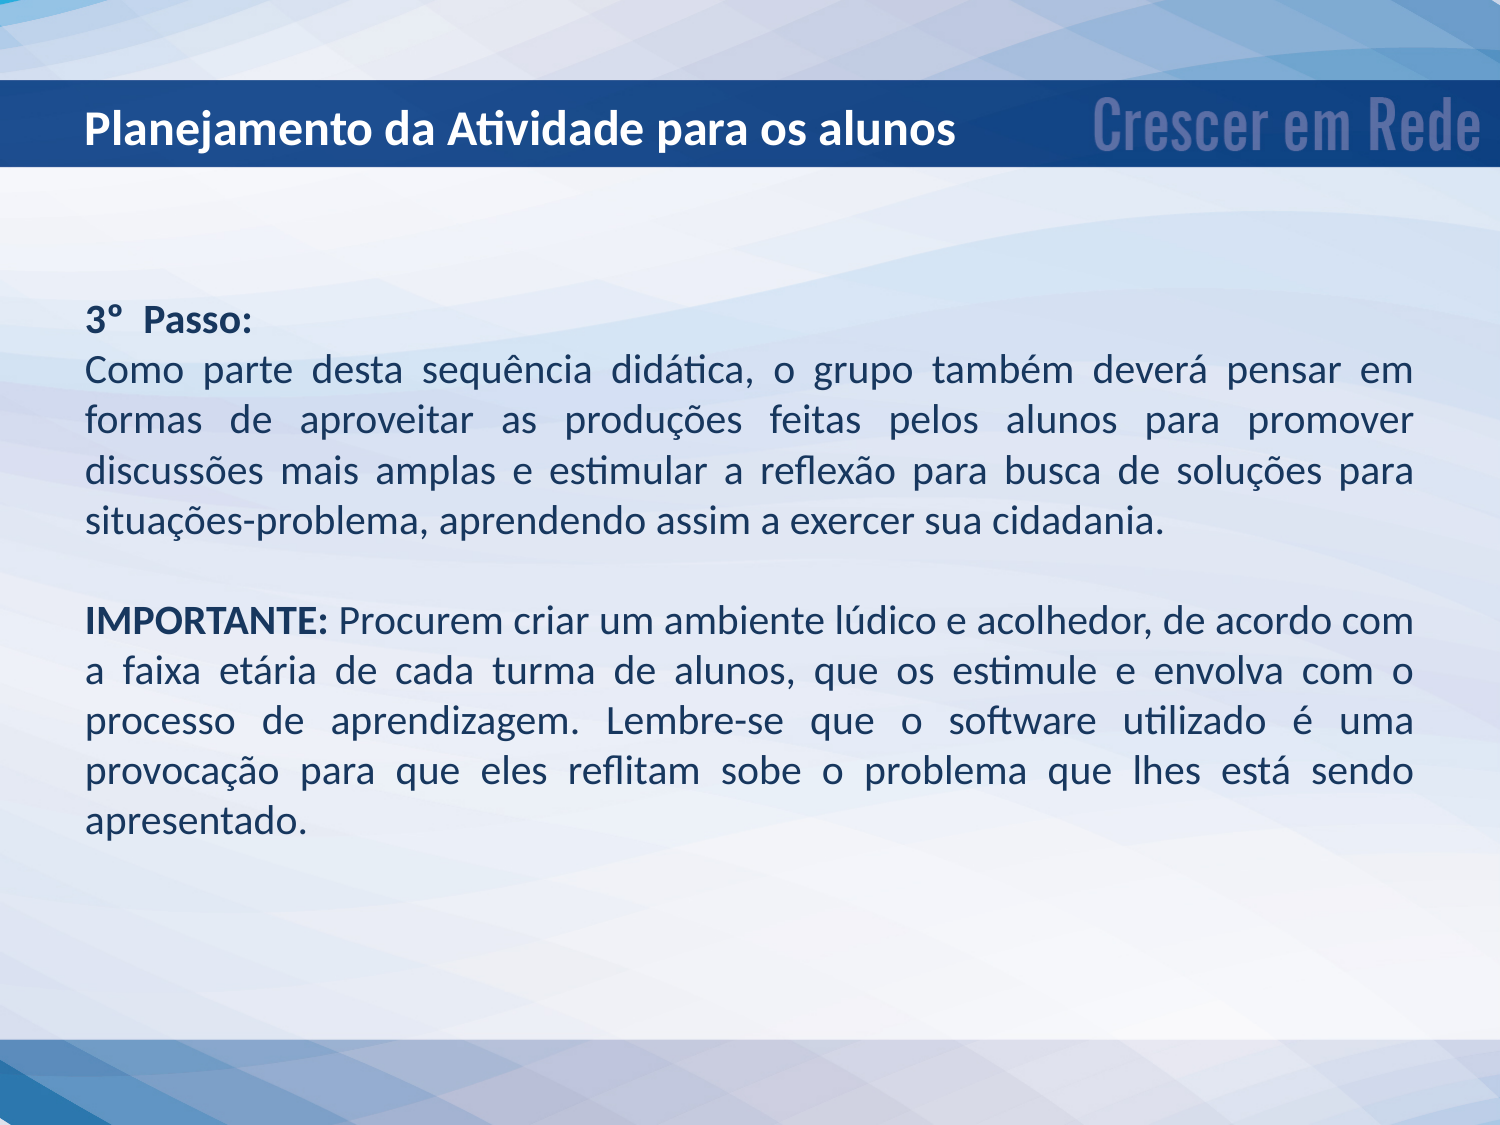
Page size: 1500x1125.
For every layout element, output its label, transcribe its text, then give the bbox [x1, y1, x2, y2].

text_box 3º Passo: Como parte desta sequência didática, o grupo também deverá pensar em formas de aproveitar as produções feitas pelos alunos para promover discussões mais amplas e estimular a reflexão para busca de soluções para situações-problema, aprendendo assim a exercer sua cidadania. IMPORTANTE: Procurem criar um ambiente lúdico e acolhedor, de acordo com a faixa etária de cada turma de alunos, que os estimule e envolva com o processo de aprendizagem. Lembre-se que o software utilizado é uma provocação para que eles reflitam sobe o problema que lhes está sendo apresentado. [70, 284, 1430, 850]
text_box Planejamento da Atividade para os alunos [70, 88, 1430, 223]
picture [0, 0, 1500, 1125]
